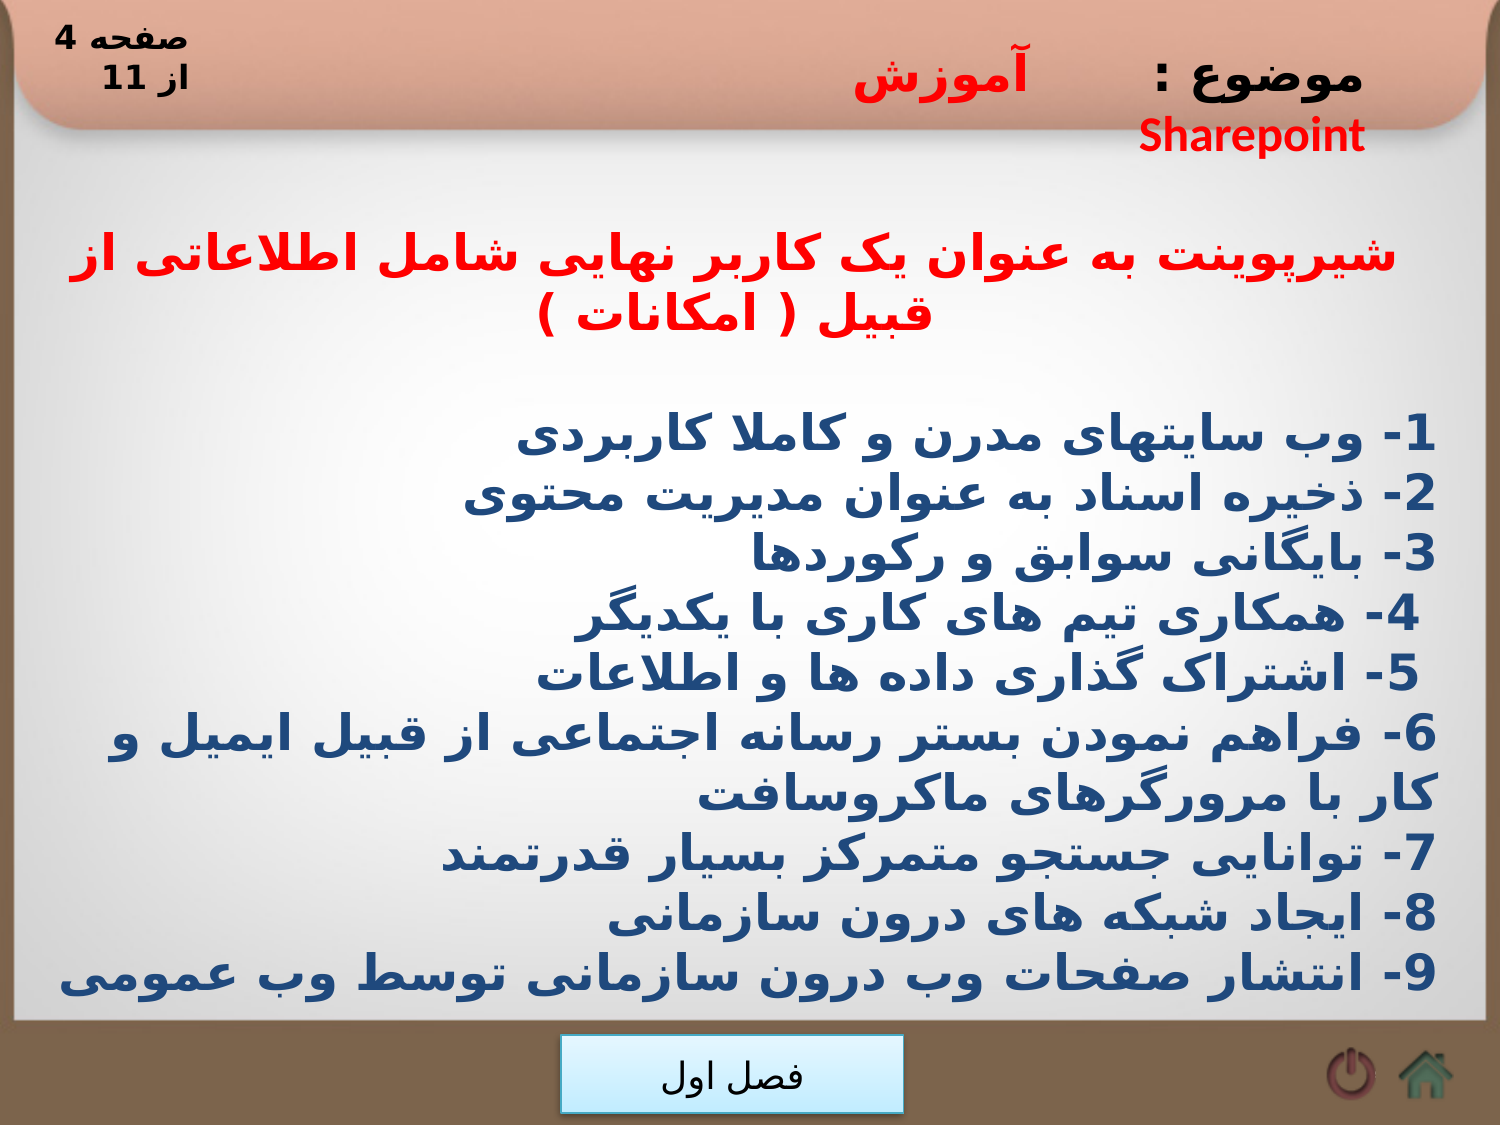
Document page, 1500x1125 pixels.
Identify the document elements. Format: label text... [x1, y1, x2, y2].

text_box فصل اول [560, 1034, 904, 1114]
text_box صفحه 4 از 11 [0, 9, 205, 104]
picture [0, 0, 1500, 1125]
text_box شیرپوینت به عنوان یک کاربر نهایی شامل اطلاعاتی از قبیل ( امکانات ) 1- وب سایتهای مدرن و کاملا کاربردی 2- ذخیره اسناد به عنوان مدیریت محتوی 3- بایگانی سوابق و رکوردها 4- همکاری تیم های کاری با یکدیگر 5- اشتراک گذاری داده ها و اطلاعات 6- فراهم نمودن بستر رسانه اجتماعی از قبیل ایمیل و کار با مرورگرهای ماکروسافت 7- توانایی جستجو متمرکز بسیار قدرتمند 8- ایجاد شبکه های درون سازمانی 9- انتشار صفحات وب درون سازمانی توسط وب عمومی [17, 213, 1454, 1008]
text_box موضوع : آموزش Sharepoint [738, 34, 1381, 169]
